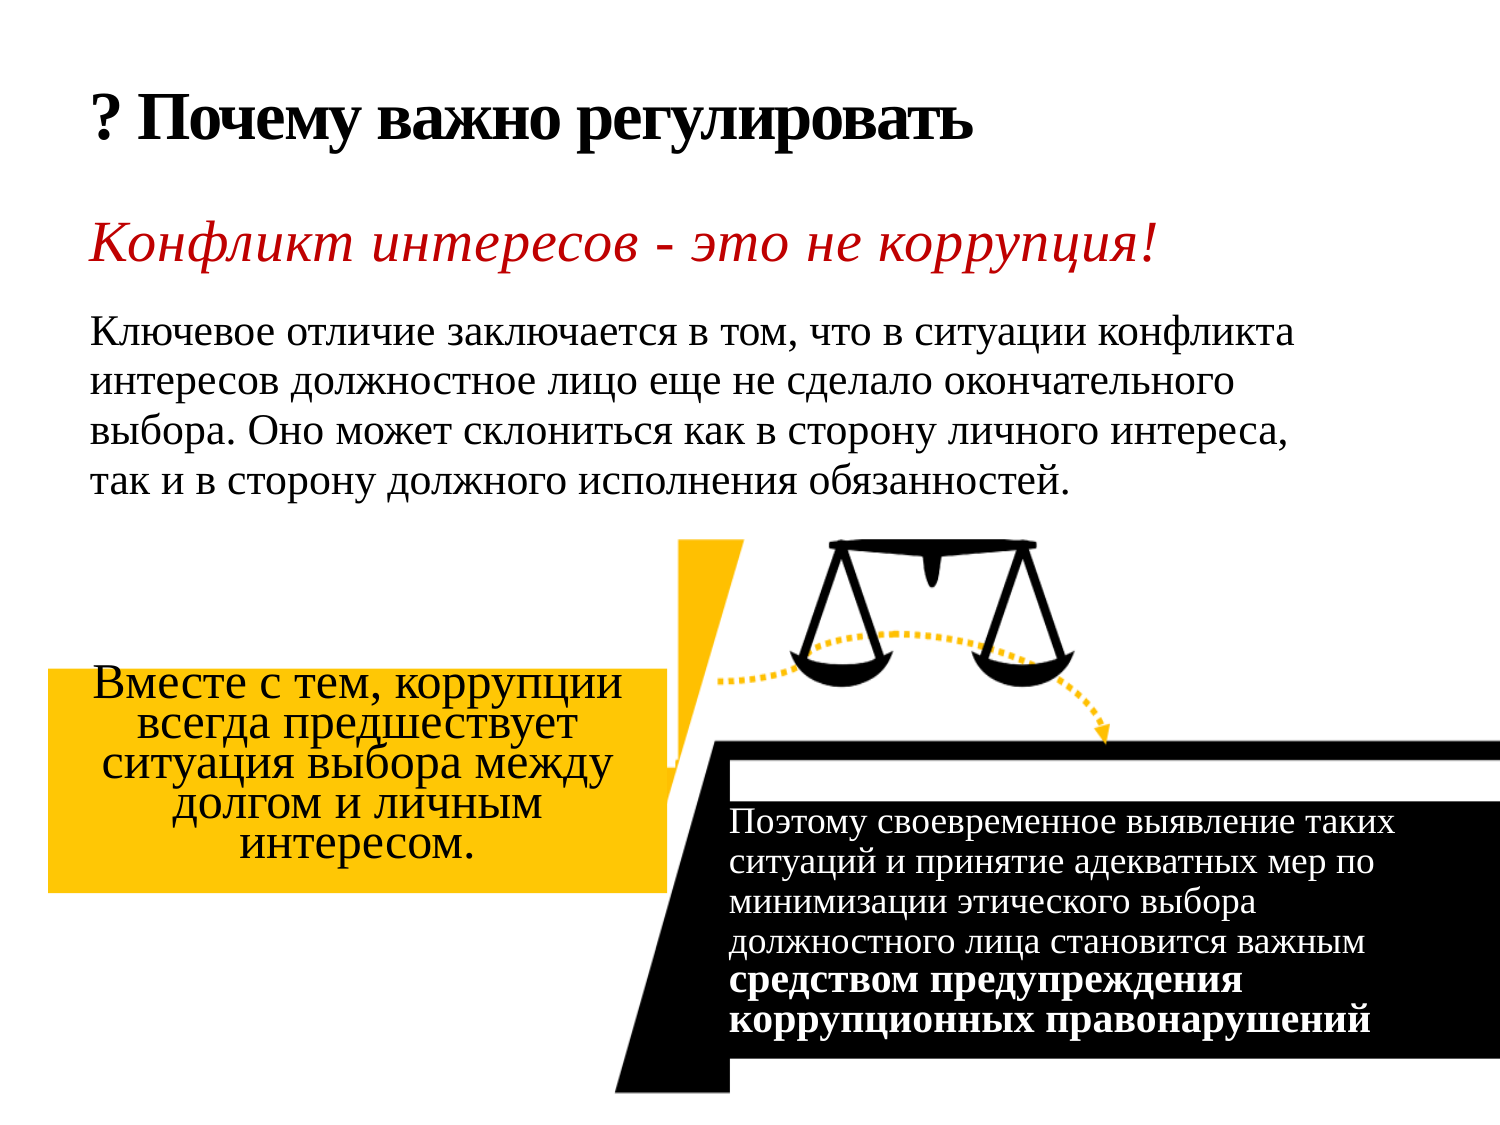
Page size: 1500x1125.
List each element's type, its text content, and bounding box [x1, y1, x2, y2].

text_box Вместе с тем, коррупции всегда предшествует ситуация выбора между долгом и личным интересом. [48, 668, 614, 894]
text_box Конфликт интересов - это не коррупция! Ключевое отличие заключается в том, что в ситуации конфликта интересов должностное лицо еще не сделало окончательного выбора. Оно может склониться как в сторону личного интереса, так и в сторону должного исполнения обязанностей. [81, 203, 1352, 551]
picture [614, 538, 1500, 1095]
text_box ? Почему важно регулировать [81, 70, 1054, 163]
